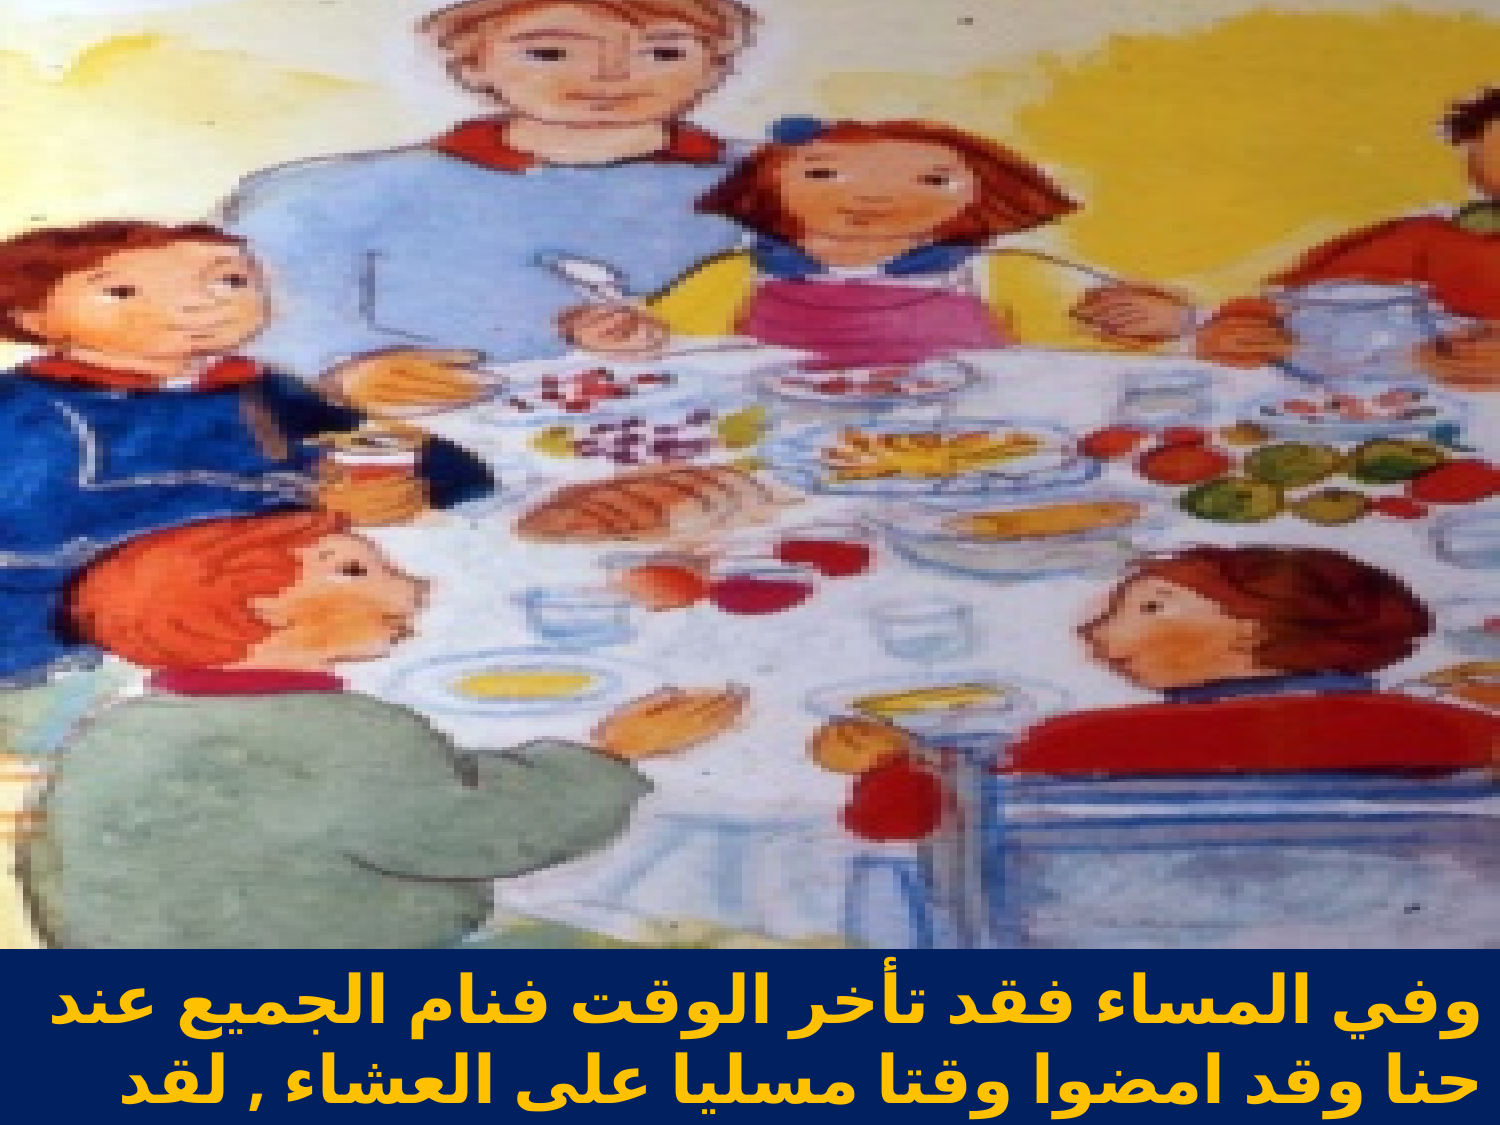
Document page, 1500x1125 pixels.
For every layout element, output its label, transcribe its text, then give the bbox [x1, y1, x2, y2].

picture [0, 0, 1500, 950]
text_box وفي المساء فقد تأخر الوقت فنام الجميع عند حنا وقد امضوا وقتا مسليا على العشاء , لقد كان اليوم كما لو قد ذهبوا في رحلة. [0, 956, 1500, 1125]
